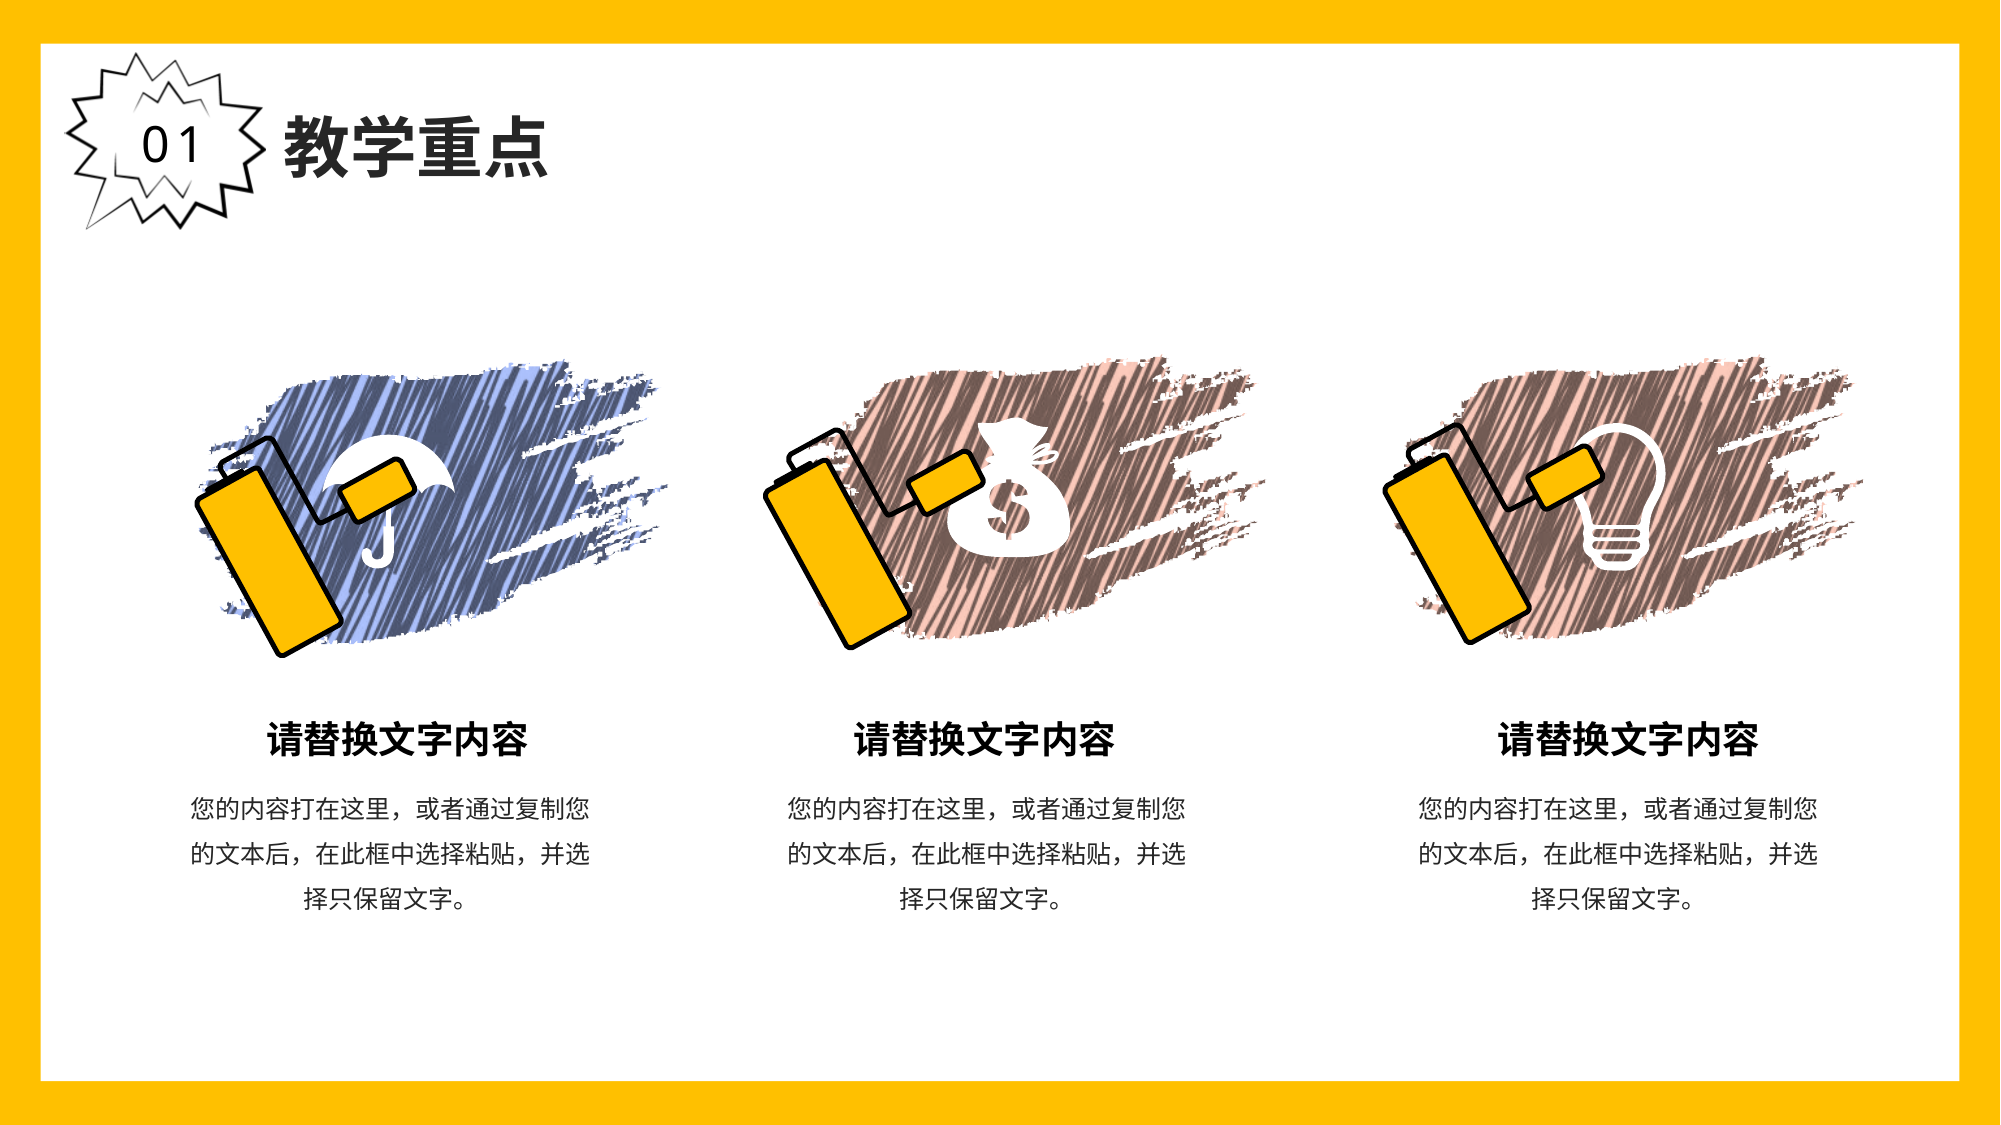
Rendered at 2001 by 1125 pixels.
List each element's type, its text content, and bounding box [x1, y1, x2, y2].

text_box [64, 52, 275, 230]
text_box 教学重点 [275, 98, 852, 193]
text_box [167, 354, 1864, 921]
